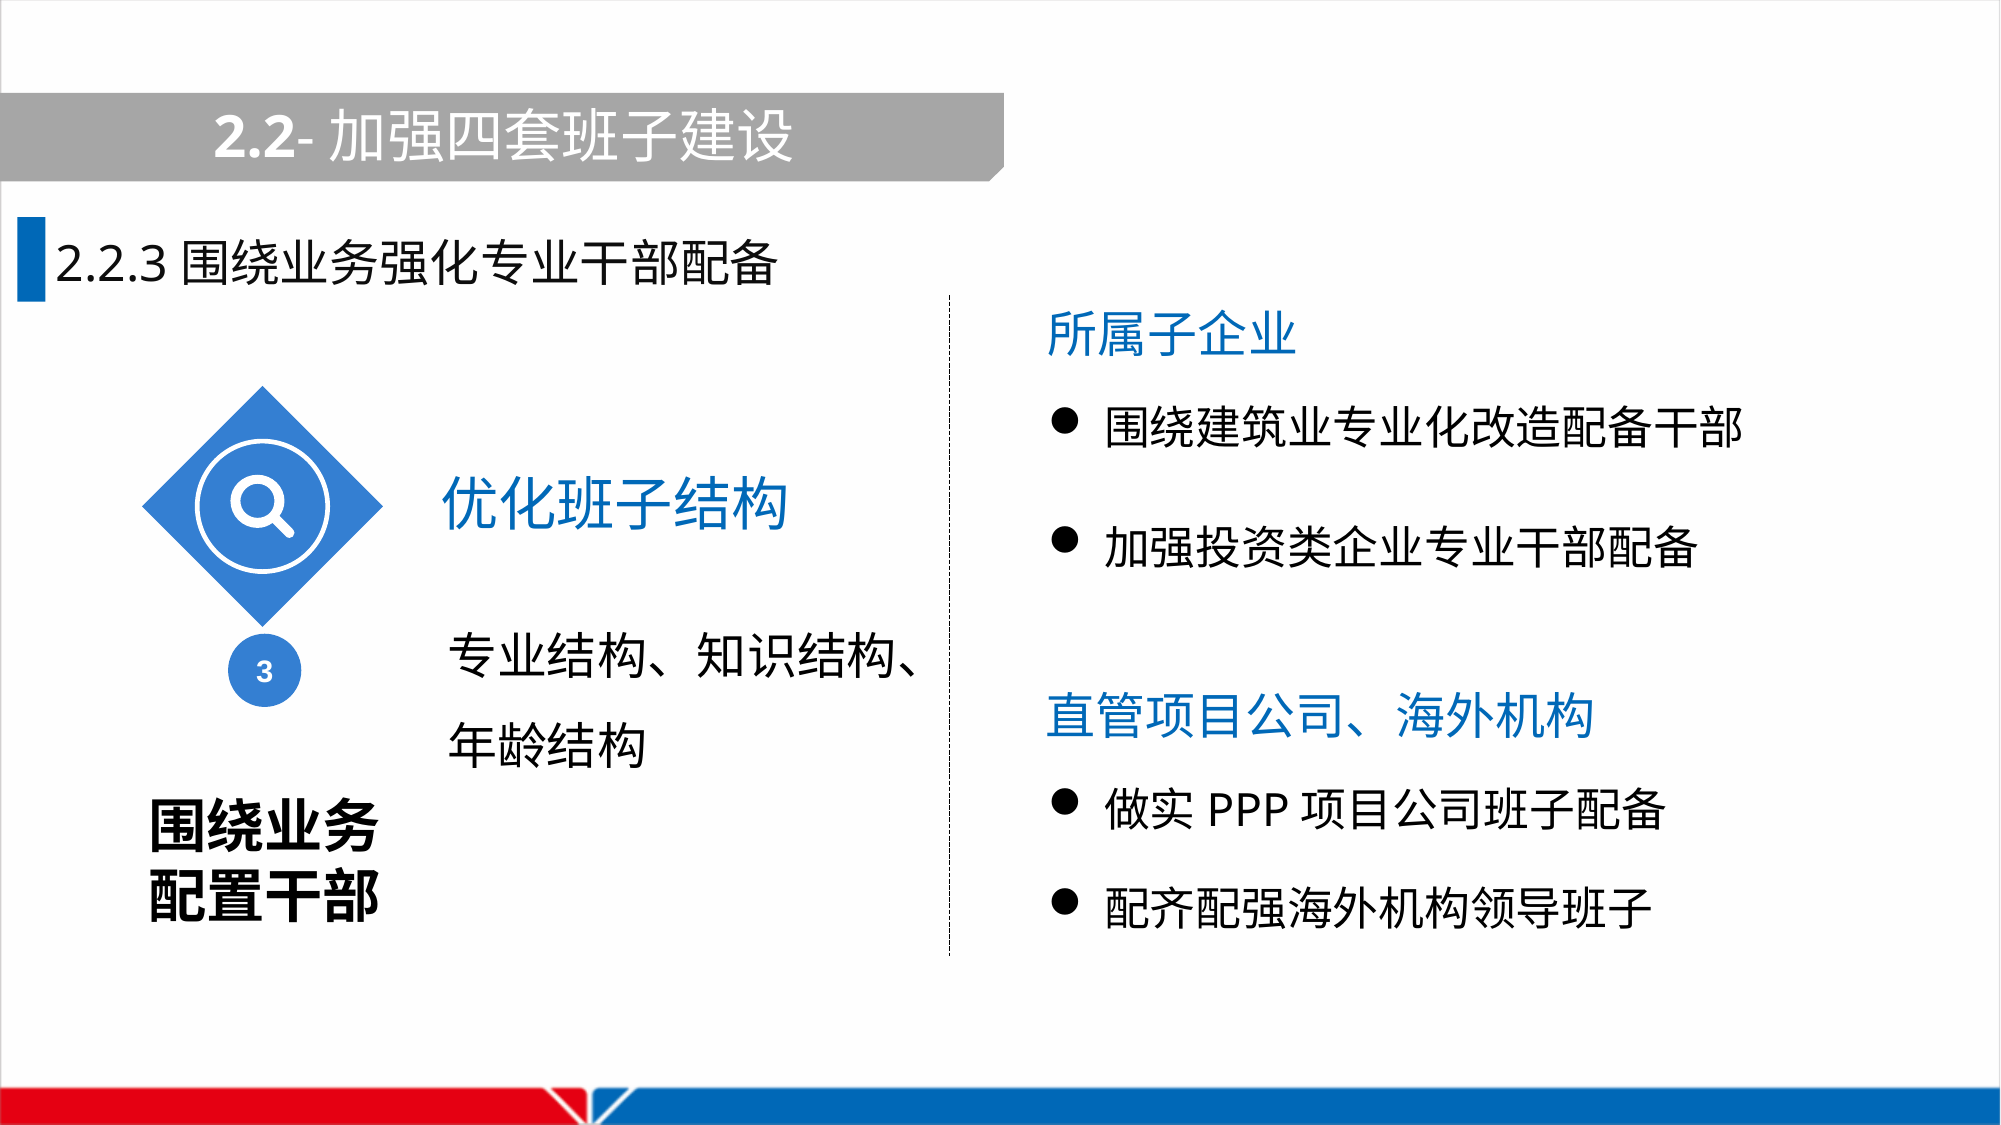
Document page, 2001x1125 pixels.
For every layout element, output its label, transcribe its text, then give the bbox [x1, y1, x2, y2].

picture [0, 0, 2001, 1125]
text_box 加强投资类企业专业干部配备 [1033, 511, 1784, 581]
text_box 配齐配强海外机构领导班子 [1033, 872, 1735, 943]
text_box 优化班子结构 [425, 459, 805, 545]
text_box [141, 385, 384, 708]
text_box 专业结构、知识结构、年龄结构 [432, 586, 927, 782]
text_box 围绕业务 配置干部 [123, 785, 407, 937]
text_box 直管项目公司、海外机构 [1030, 677, 1784, 752]
text_box 做实PPP项目公司班子配备 [1033, 772, 1714, 843]
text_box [0, 29, 2000, 248]
text_box 围绕建筑业专业化改造配备干部 [1033, 391, 1855, 462]
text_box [17, 216, 896, 321]
text_box 所属子企业 [1033, 295, 1513, 370]
